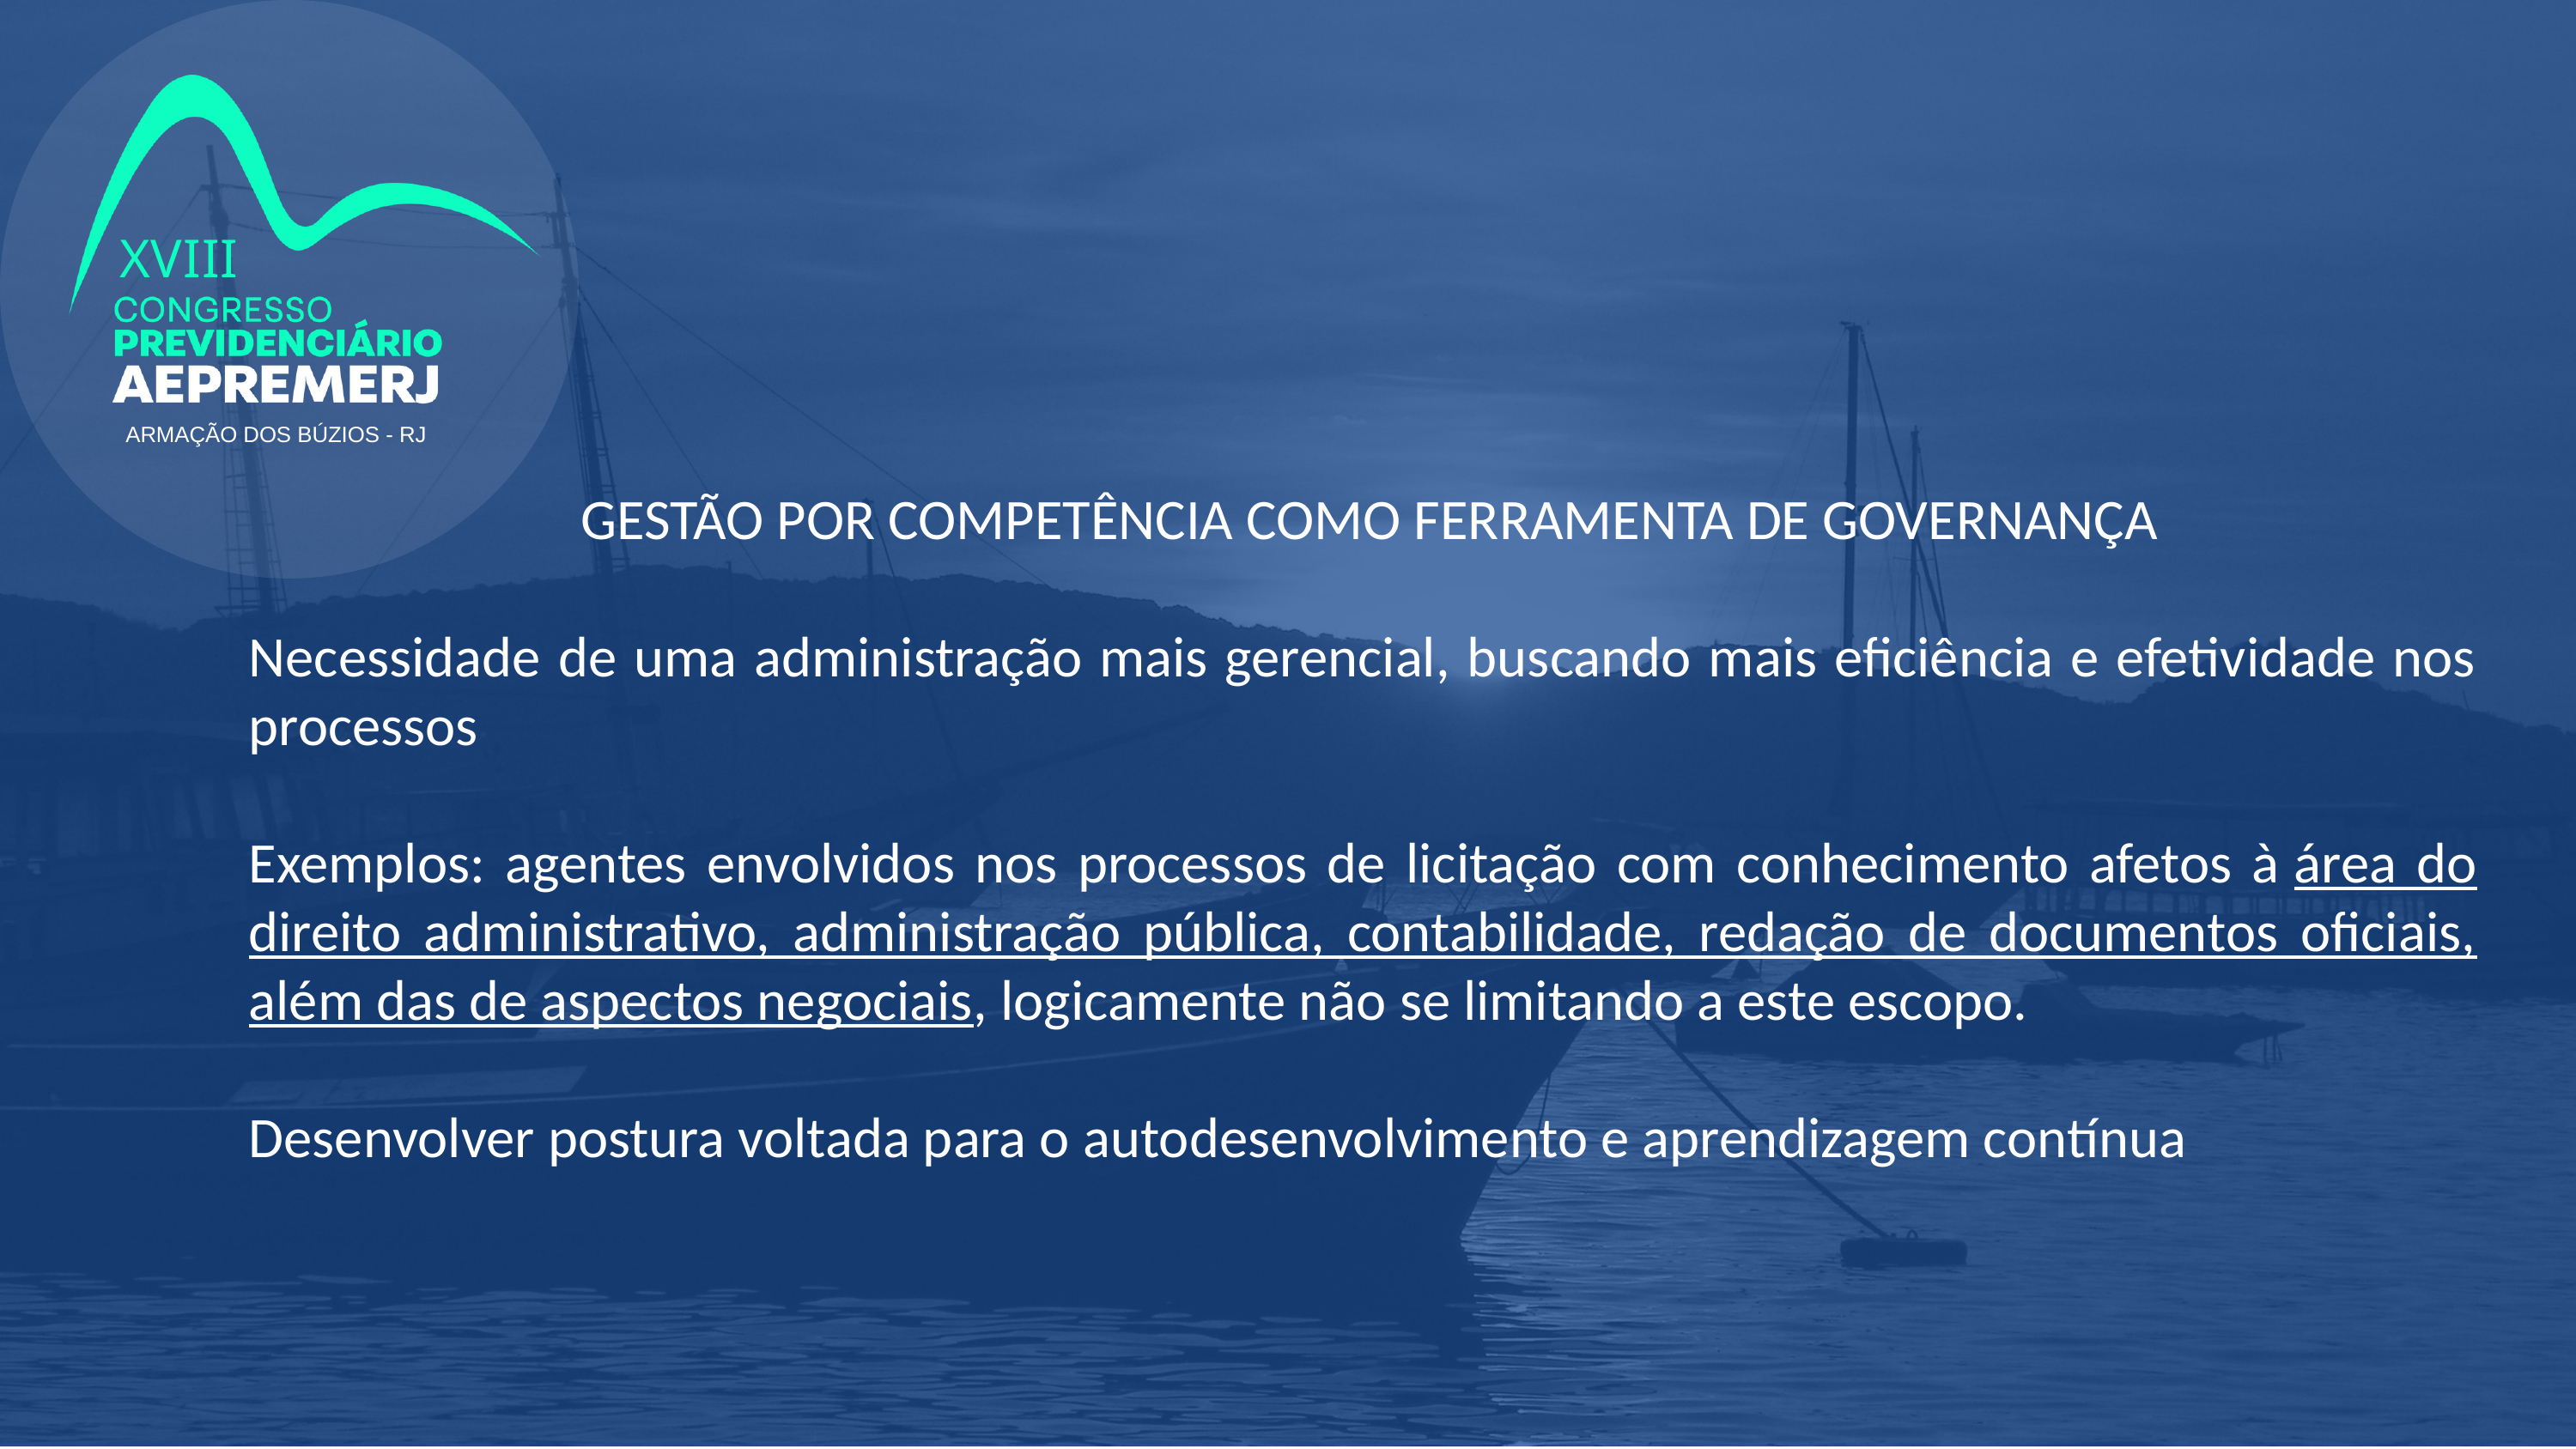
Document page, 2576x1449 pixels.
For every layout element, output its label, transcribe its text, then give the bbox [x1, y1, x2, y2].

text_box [60, 74, 544, 447]
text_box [0, 0, 580, 579]
text_box GESTÃO POR COMPETÊNCIA COMO FERRAMENTA DE GOVERNANÇA Necessidade de uma administração mais gerencial, buscando mais eficiência e efetividade nos processos Exemplos: agentes envolvidos nos processos de licitação com conhecimento afetos à área do direito administrativo, administração pública, contabilidade, redação de documentos oficiais, além das de aspectos negociais, logicamente não se limitando a este escopo. Desenvolver postura voltada para o autodesenvolvimento e aprendizagem contínua [235, 476, 2490, 1176]
text_box [0, 0, 2576, 1446]
